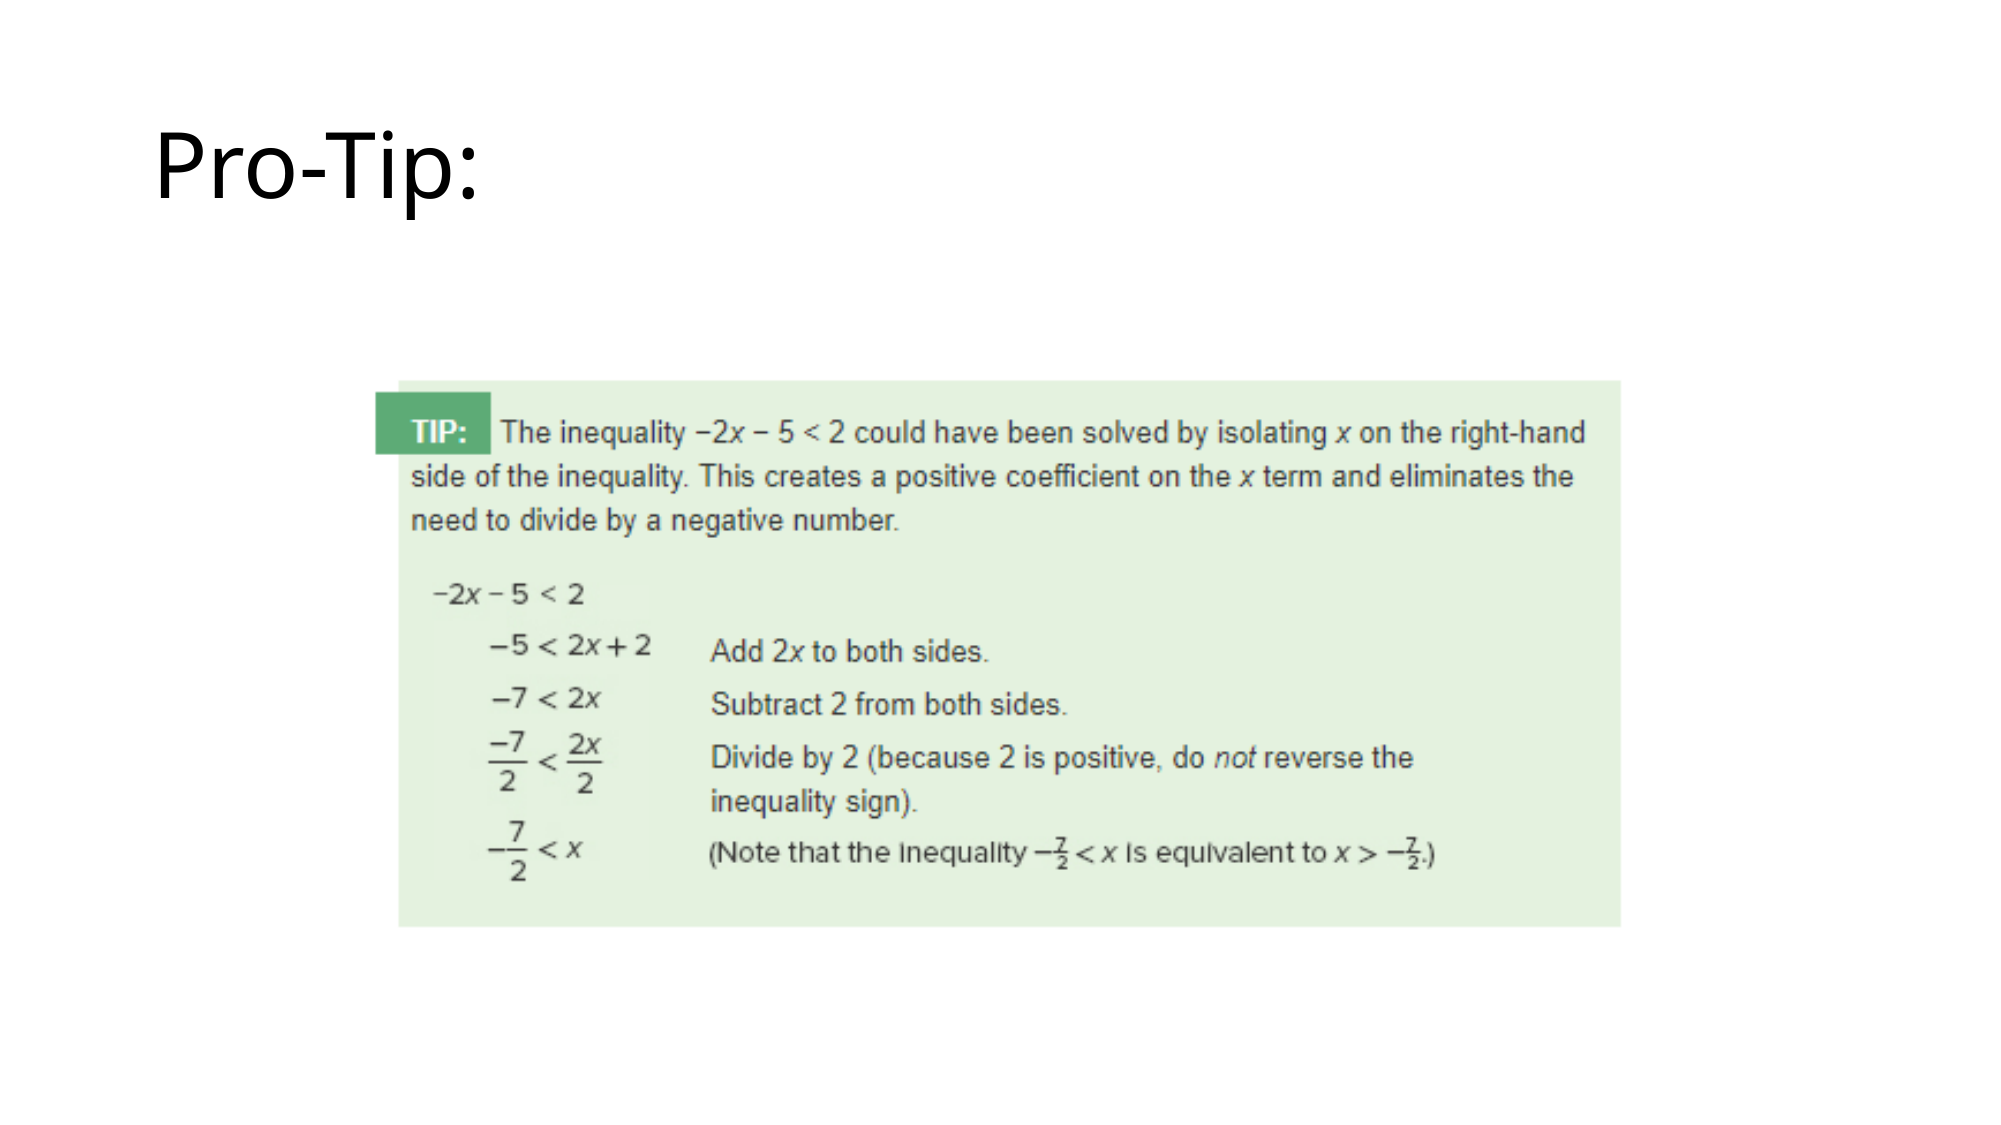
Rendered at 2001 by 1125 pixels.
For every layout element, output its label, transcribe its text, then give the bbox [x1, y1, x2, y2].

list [367, 372, 1633, 946]
title Pro-Tip: [137, 59, 1863, 278]
